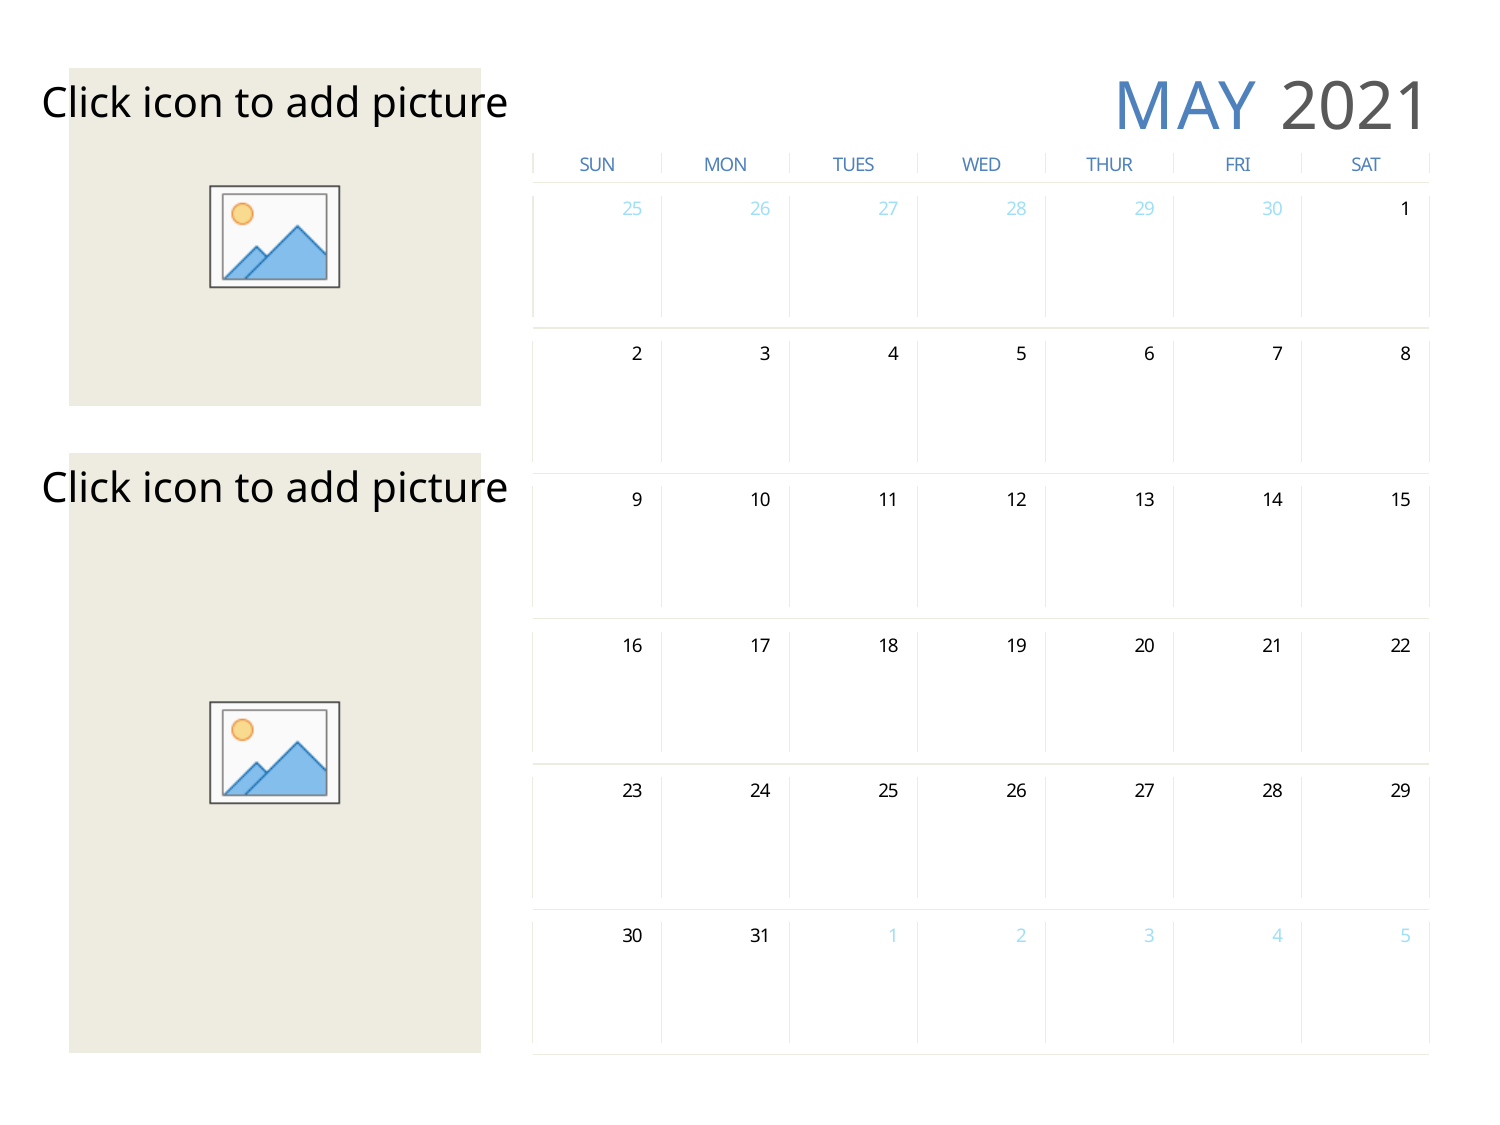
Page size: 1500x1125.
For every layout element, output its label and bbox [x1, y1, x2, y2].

picture [68, 453, 482, 1054]
picture [68, 68, 482, 406]
